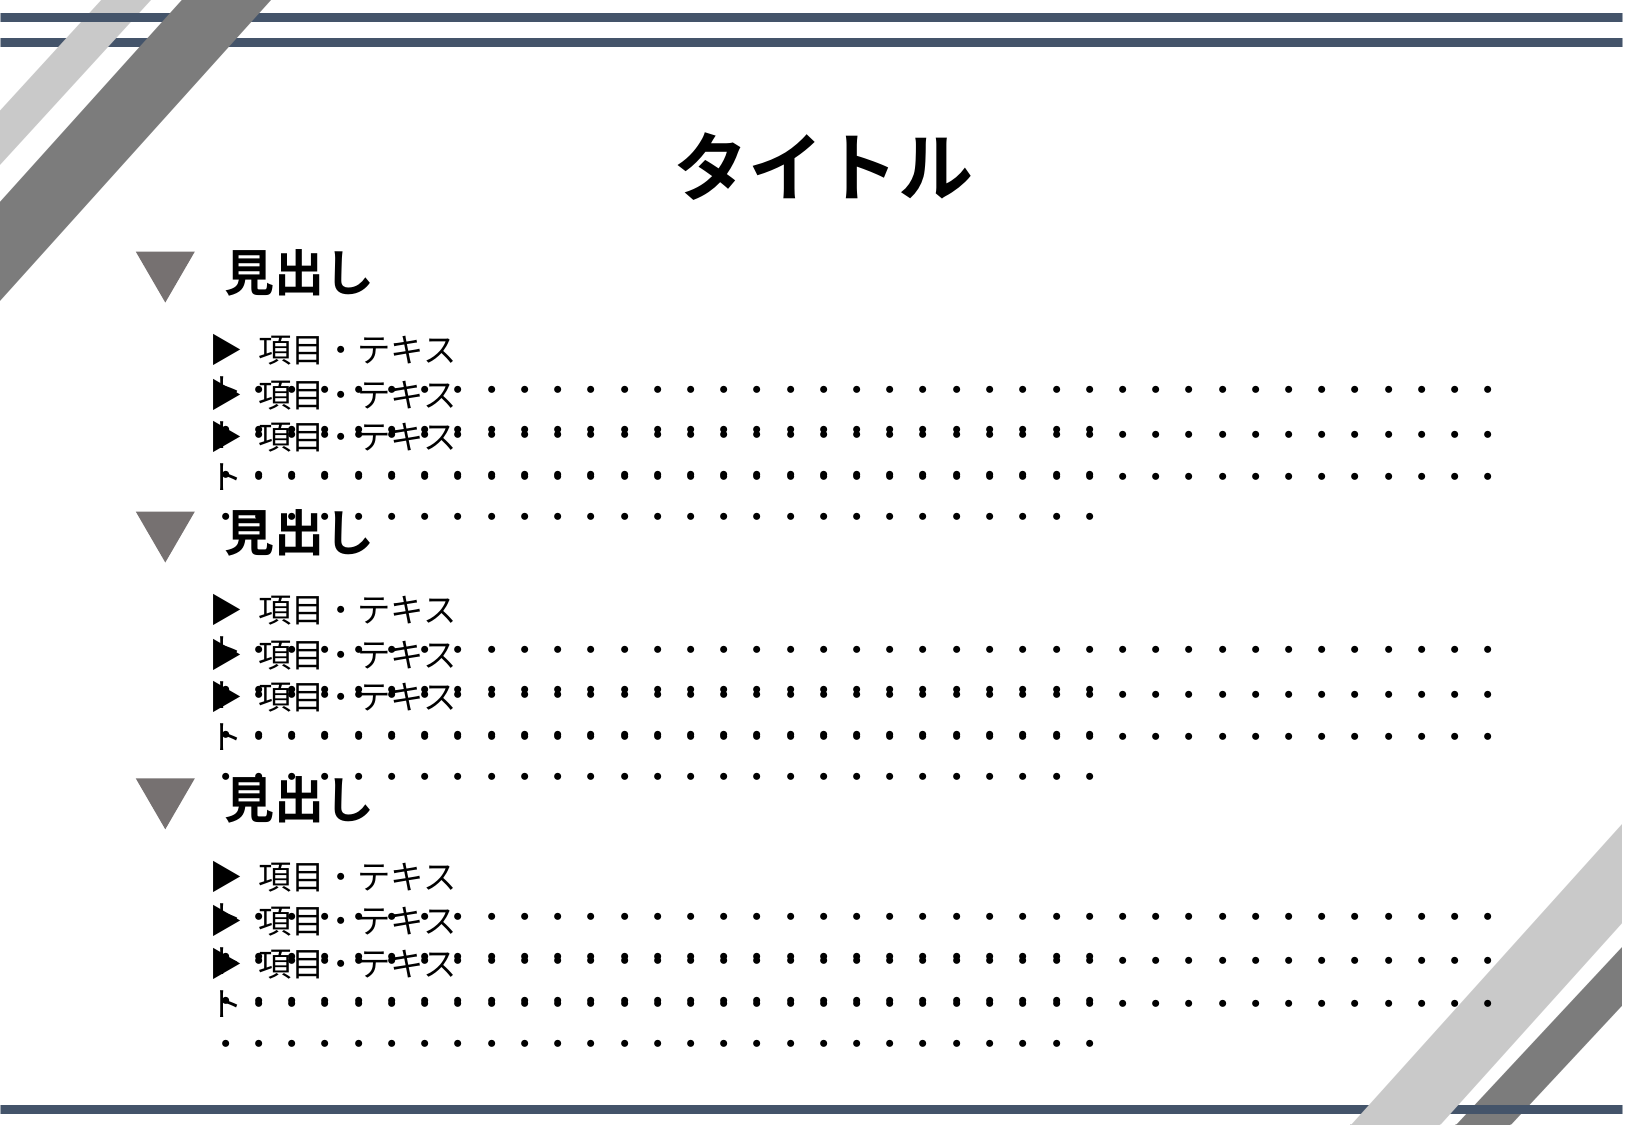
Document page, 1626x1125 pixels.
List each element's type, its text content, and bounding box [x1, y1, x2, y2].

text_box ▶ 項目・テキスト・・・・・・・・・・・・・・・・・・・・・・・・・・・・・・・・・・・・・・・・・・・・・・・・・・・・・・・・・・・・・・・・・ [194, 581, 1547, 626]
text_box ▶ 項目・テキスト・・・・・・・・・・・・・・・・・・・・・・・・・・・・・・・・・・・・・・・・・・・・・・・・・・・・・・・・・・・・・・・・・ [194, 626, 1547, 668]
text_box タイトル [136, 113, 1511, 218]
text_box ▶ 項目・テキスト・・・・・・・・・・・・・・・・・・・・・・・・・・・・・・・・・・・・・・・・・・・・・・・・・・・・・・・・・・・・・・・・・ [194, 668, 1547, 760]
text_box ▶ 項目・テキスト・・・・・・・・・・・・・・・・・・・・・・・・・・・・・・・・・・・・・・・・・・・・・・・・・・・・・・・・・・・・・・・・・ [194, 366, 1547, 408]
text_box ▶ 項目・テキスト・・・・・・・・・・・・・・・・・・・・・・・・・・・・・・・・・・・・・・・・・・・・・・・・・・・・・・・・・・・・・・・・・ [194, 408, 1547, 494]
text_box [135, 234, 1577, 310]
text_box ▶ 項目・テキスト・・・・・・・・・・・・・・・・・・・・・・・・・・・・・・・・・・・・・・・・・・・・・・・・・・・・・・・・・・・・・・・・・ [194, 893, 1547, 935]
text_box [135, 760, 1577, 837]
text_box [135, 494, 1577, 570]
picture [0, 0, 1626, 1125]
text_box ▶ 項目・テキスト・・・・・・・・・・・・・・・・・・・・・・・・・・・・・・・・・・・・・・・・・・・・・・・・・・・・・・・・・・・・・・・・・ [194, 321, 1547, 366]
text_box ▶ 項目・テキスト・・・・・・・・・・・・・・・・・・・・・・・・・・・・・・・・・・・・・・・・・・・・・・・・・・・・・・・・・・・・・・・・・ [194, 848, 1547, 893]
text_box ▶ 項目・テキスト・・・・・・・・・・・・・・・・・・・・・・・・・・・・・・・・・・・・・・・・・・・・・・・・・・・・・・・・・・・・・・・・・ [194, 935, 1547, 1071]
